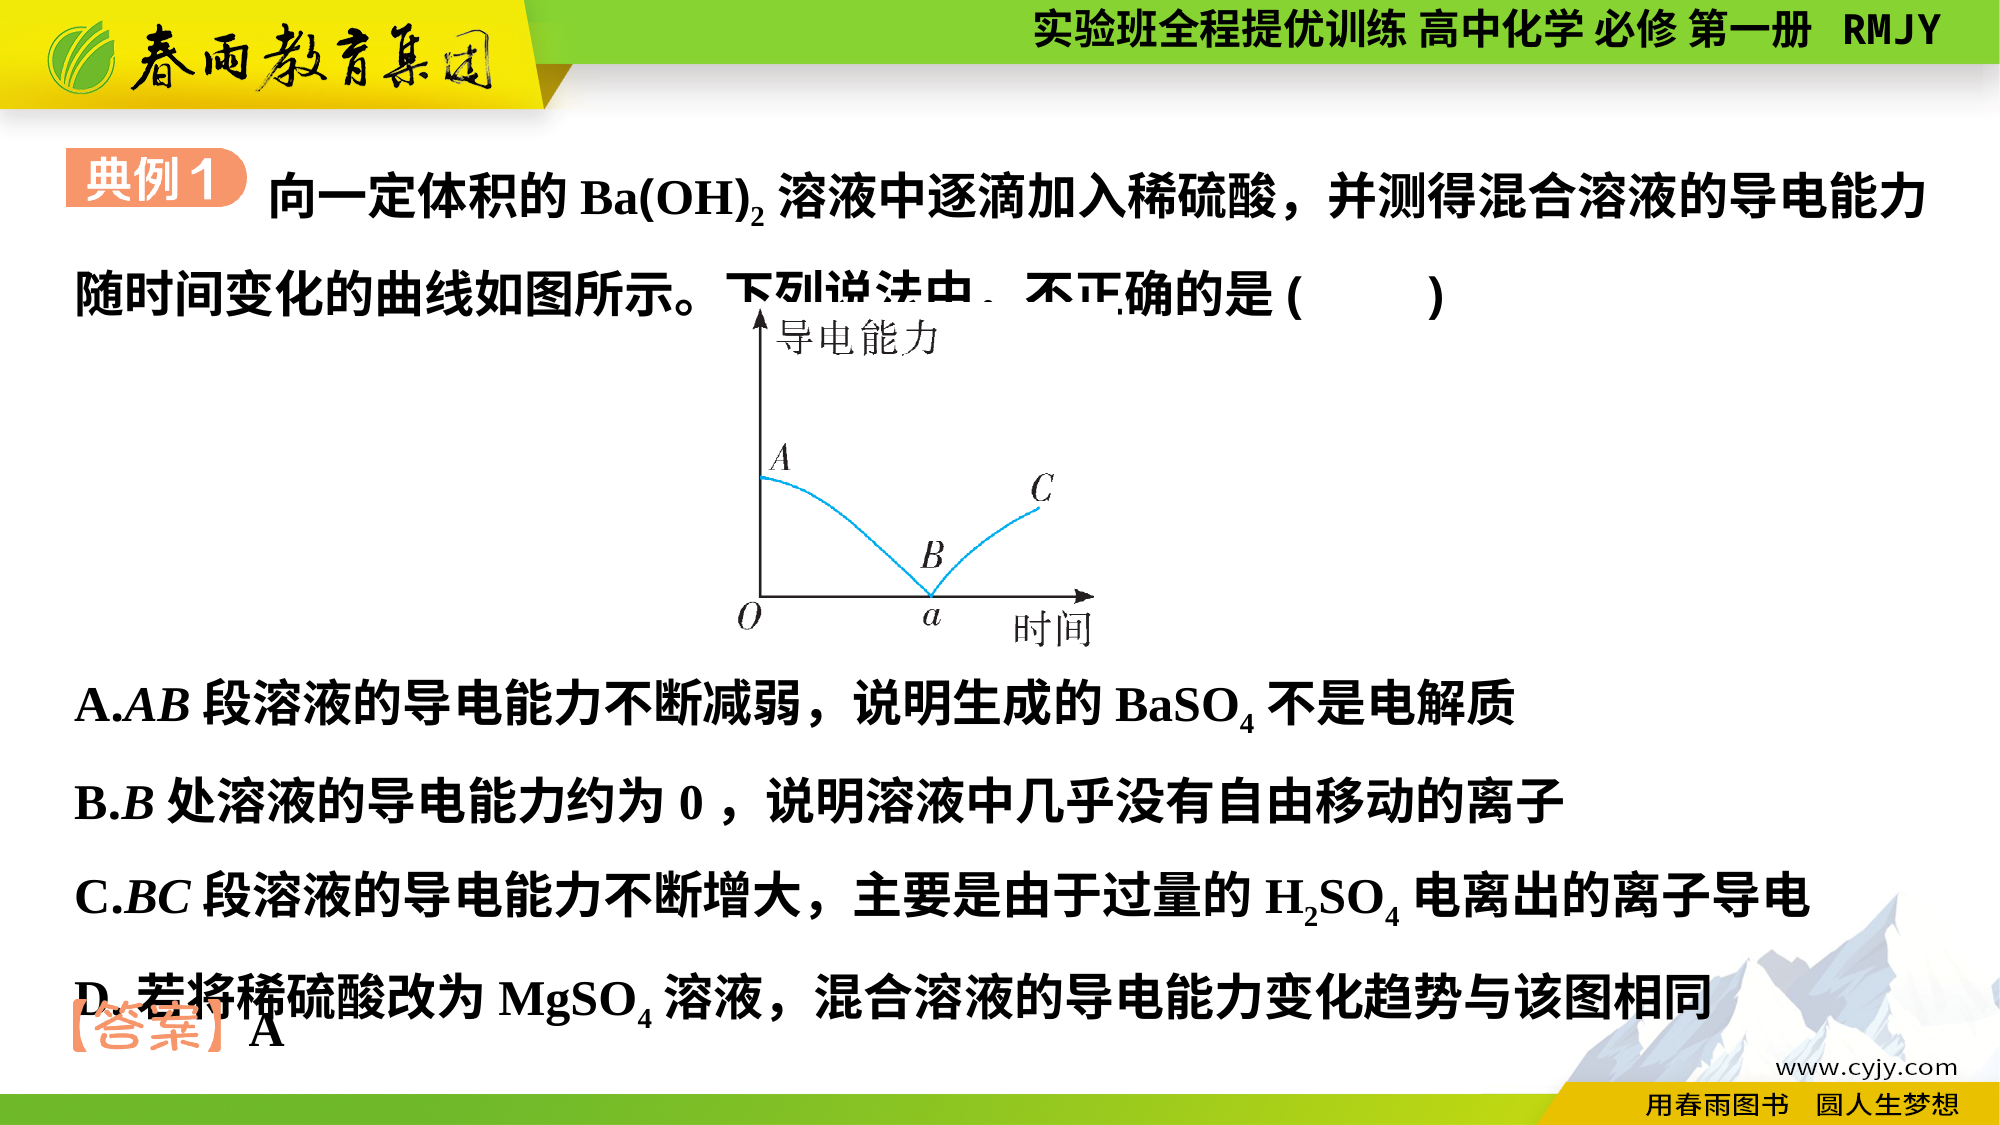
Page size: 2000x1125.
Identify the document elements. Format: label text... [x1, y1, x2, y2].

text_box A [233, 989, 300, 1064]
list 向一定体积的Ba(OH)2溶液中逐滴加入稀硫酸，并测得混合溶液的导电能力随时间变化的曲线如图所示。下列说法中，不正确的是( ) A.AB段溶液的导电能力不断减弱，说明生成的BaSO4不是电解质 B.B处溶液的导电能力约为0，说明溶液中几乎没有自由移动的离子 C.BC段溶液的导电能力不断增大，主要是由于过量的H2SO4电离出的离子导电 D.若将稀硫酸改为MgSO4溶液，混合溶液的导电能力变化趋势与该图相同 [59, 122, 1944, 1001]
picture [0, 0, 2000, 1125]
